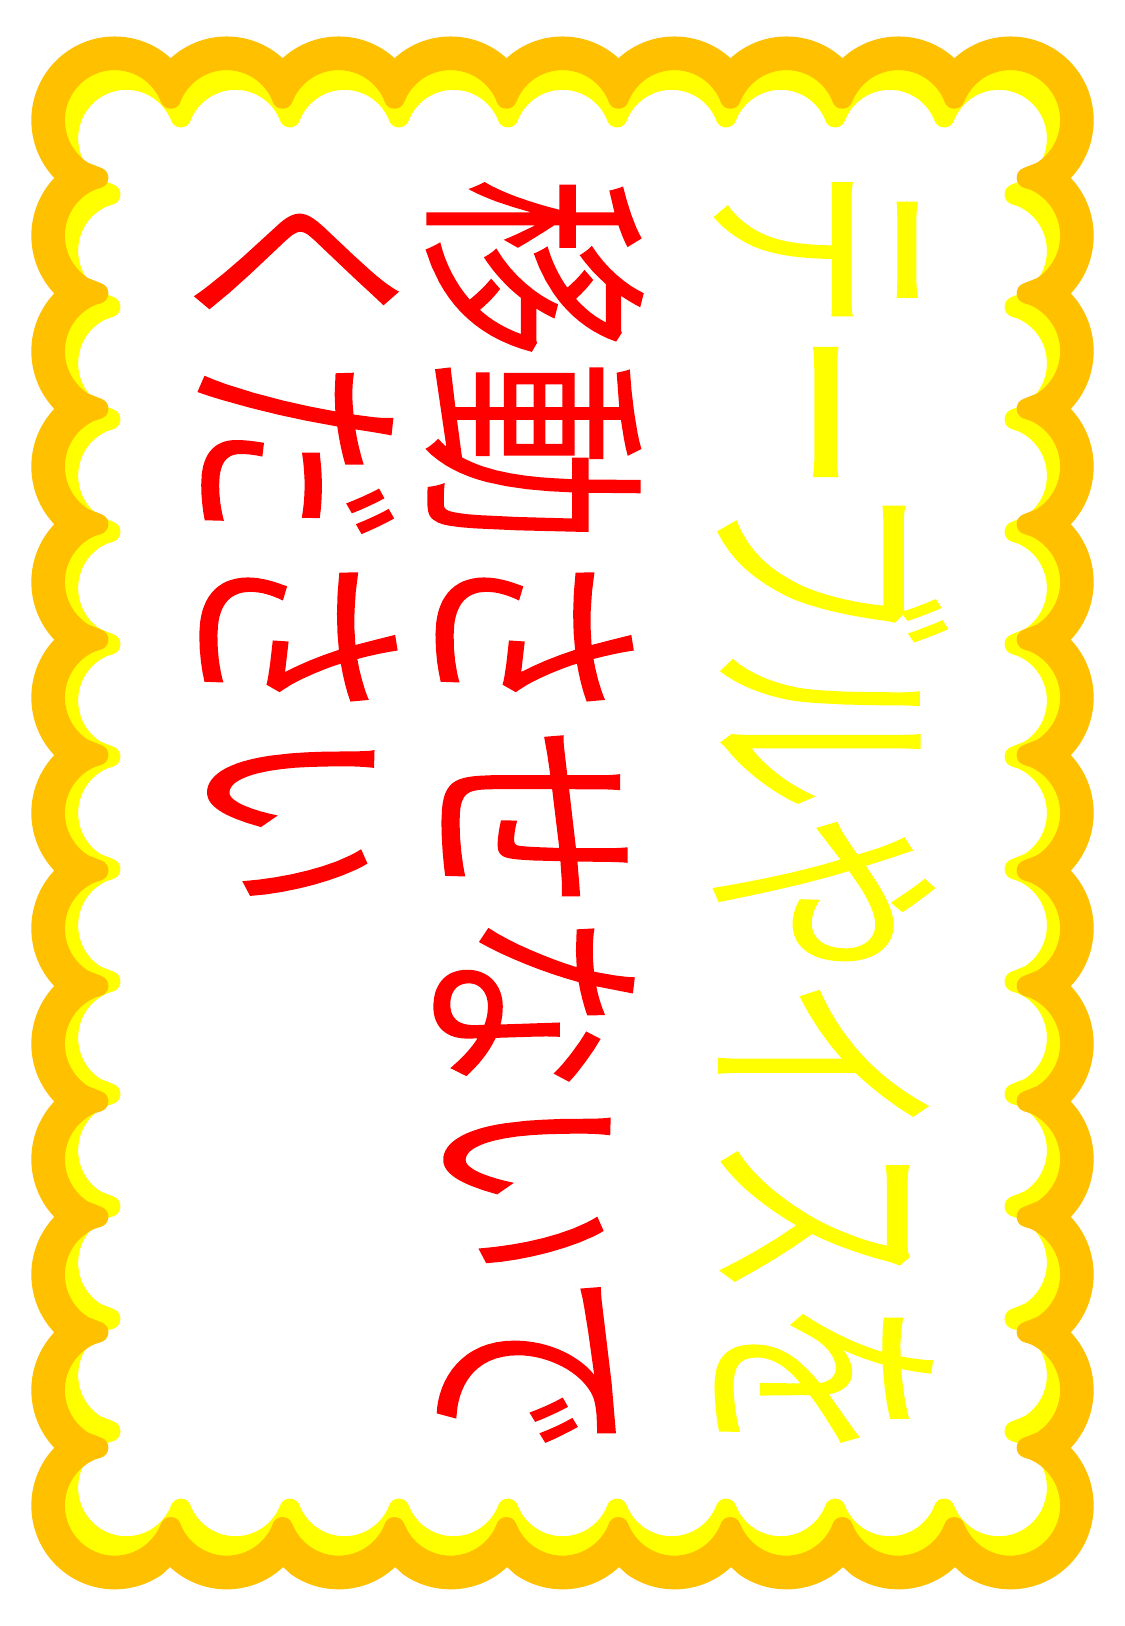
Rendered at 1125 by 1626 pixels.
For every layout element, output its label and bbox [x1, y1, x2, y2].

text_box [41, 46, 1084, 1580]
